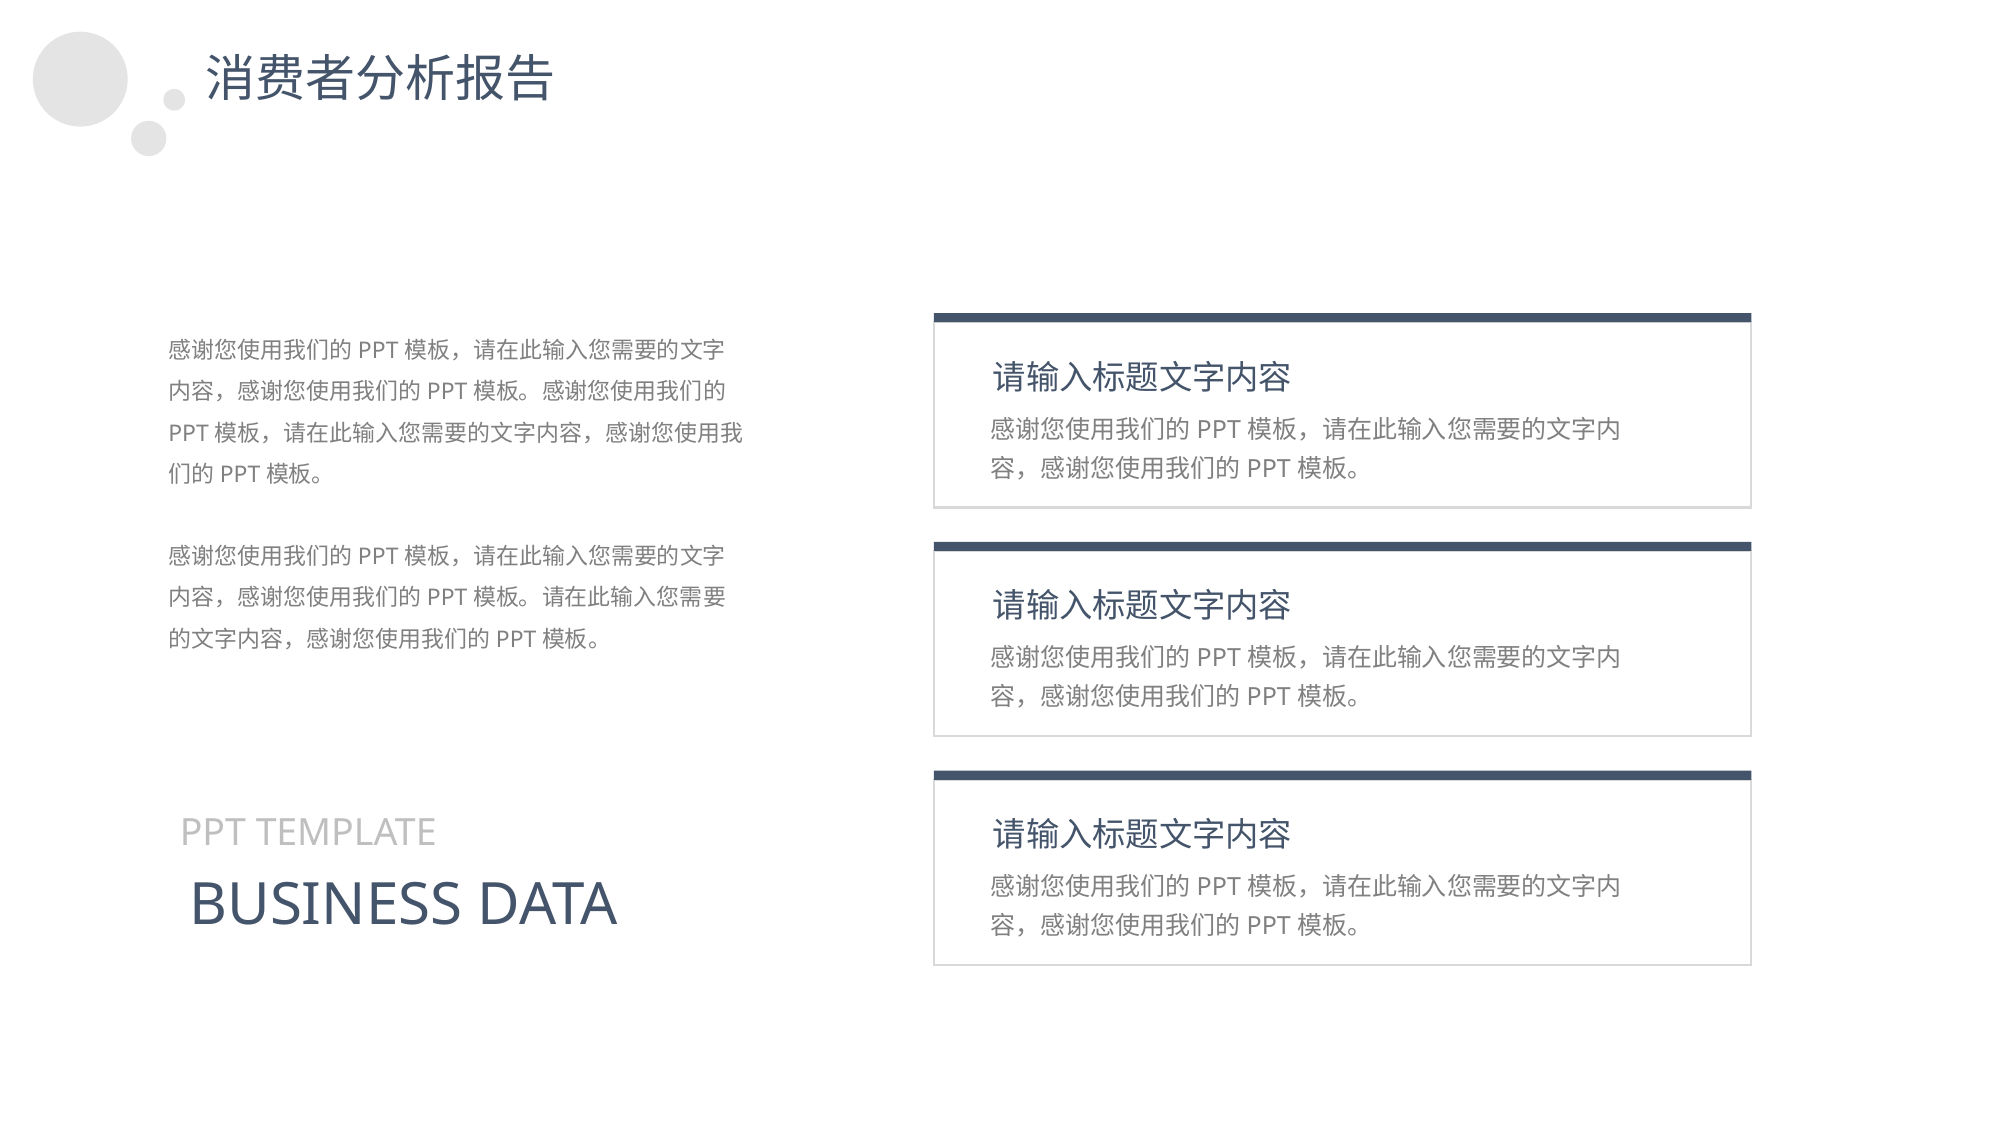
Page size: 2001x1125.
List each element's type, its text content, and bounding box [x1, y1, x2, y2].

text_box 感谢您使用我们的PPT模板，请在此输入您需要的文字内容，感谢您使用我们的PPT模板。 [976, 854, 1654, 948]
text_box 请输入标题文字内容 [978, 577, 1308, 632]
text_box [933, 323, 1752, 509]
text_box [933, 312, 1752, 323]
text_box [933, 770, 1752, 781]
text_box 感谢您使用我们的PPT模板，请在此输入您需要的文字内容，感谢您使用我们的PPT模板。 [976, 625, 1654, 719]
text_box [933, 541, 1752, 552]
text_box [933, 552, 1752, 737]
text_box 请输入标题文字内容 [978, 348, 1308, 404]
text_box 请输入标题文字内容 [978, 806, 1308, 861]
text_box 感谢您使用我们的PPT模板，请在此输入您需要的文字内容，感谢您使用我们的PPT模板。感谢您使用我们的PPT模板，请在此输入您需要的文字内容，感谢您使用我们的PPT模板。 感谢您使用我们的PPT模板，请在此输入您需要的文字内容，感谢您使用我们的PPT模板。请在此输入您需要的文字内容，感谢您使用我们的PPT模板。 [153, 314, 763, 659]
text_box 消费者分析报告 [190, 38, 571, 114]
text_box BUSINESS DATA [175, 859, 633, 944]
text_box [933, 781, 1752, 966]
text_box PPT TEMPLATE [164, 800, 452, 861]
text_box 感谢您使用我们的PPT模板，请在此输入您需要的文字内容，感谢您使用我们的PPT模板。 [976, 396, 1654, 490]
